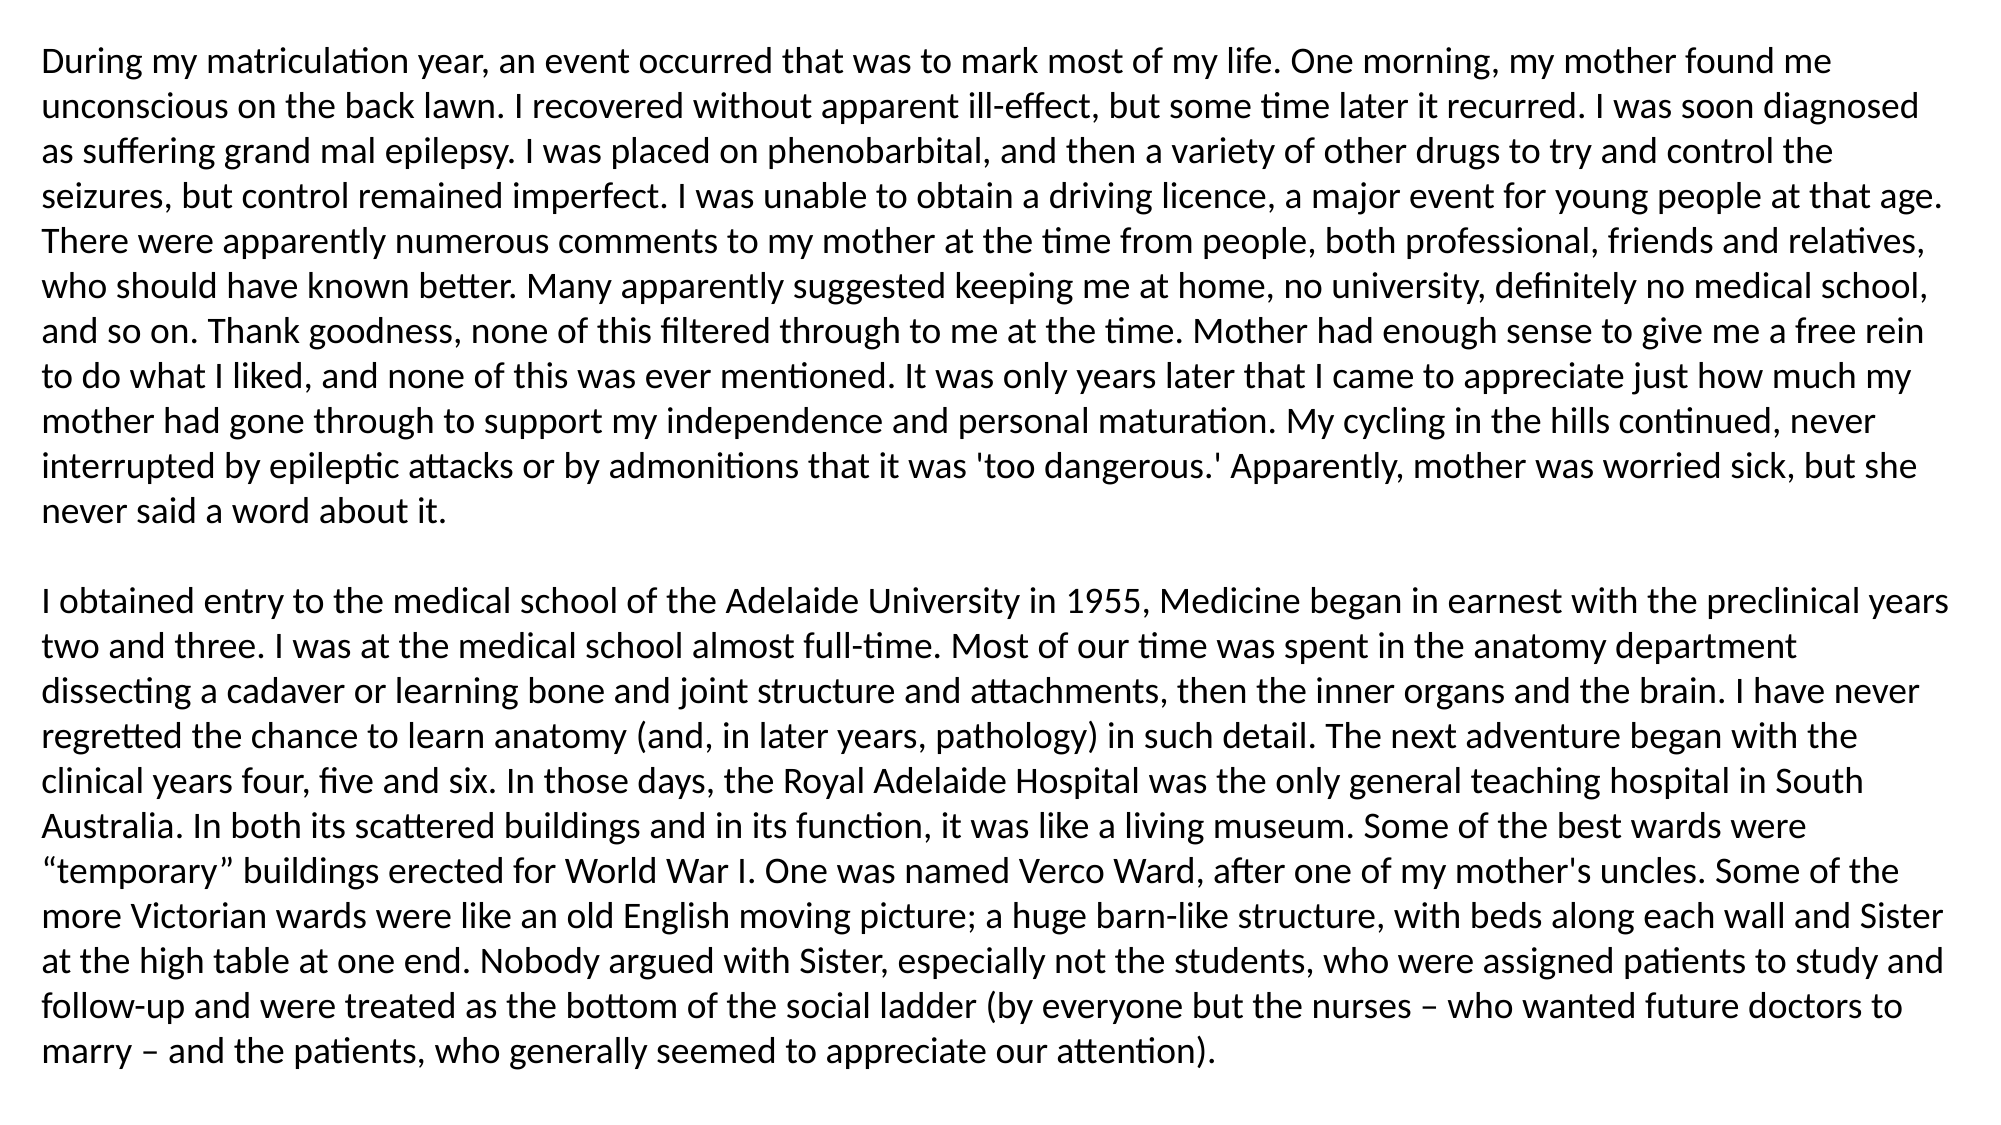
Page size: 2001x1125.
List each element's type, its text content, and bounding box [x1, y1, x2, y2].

text_box During my matriculation year, an event occurred that was to mark most of my life. One morning, my mother found me unconscious on the back lawn. I recovered without apparent ill-effect, but some time later it recurred. I was soon diagnosed as suffering grand mal epilepsy. I was placed on phenobarbital, and then a variety of other drugs to try and control the seizures, but control remained imperfect. I was unable to obtain a driving licence, a major event for young people at that age. There were apparently numerous comments to my mother at the time from people, both professional, friends and relatives, who should have known better. Many apparently suggested keeping me at home, no university, definitely no medical school, and so on. Thank goodness, none of this filtered through to me at the time. Mother had enough sense to give me a free rein to do what I liked, and none of this was ever mentioned. It was only years later that I came to appreciate just how much my mother had gone through to support my independence and personal maturation. My cycling in the hills continued, never interrupted by epileptic attacks or by admonitions that it was 'too dangerous.' Apparently, mother was worried sick, but she never said a word about it. I obtained entry to the medical school of the Adelaide University in 1955, Medicine began in earnest with the preclinical years two and three. I was at the medical school almost full-time. Most of our time was spent in the anatomy department dissecting a cadaver or learning bone and joint structure and attachments, then the inner organs and the brain. I have never regretted the chance to learn anatomy (and, in later years, pathology) in such detail. The next adventure began with the clinical years four, five and six. In those days, the Royal Adelaide Hospital was the only general teaching hospital in South Australia. In both its scattered buildings and in its function, it was like a living museum. Some of the best wards were “temporary” buildings erected for World War I. One was named Verco Ward, after one of my mother's uncles. Some of the more Victorian wards were like an old English moving picture; a huge barn-like structure, with beds along each wall and Sister at the high table at one end. Nobody argued with Sister, especially not the students, who were assigned patients to study and follow-up and were treated as the bottom of the social ladder (by everyone but the nurses – who wanted future doctors to marry – and the patients, who generally seemed to appreciate our attention). [26, 28, 1968, 1078]
